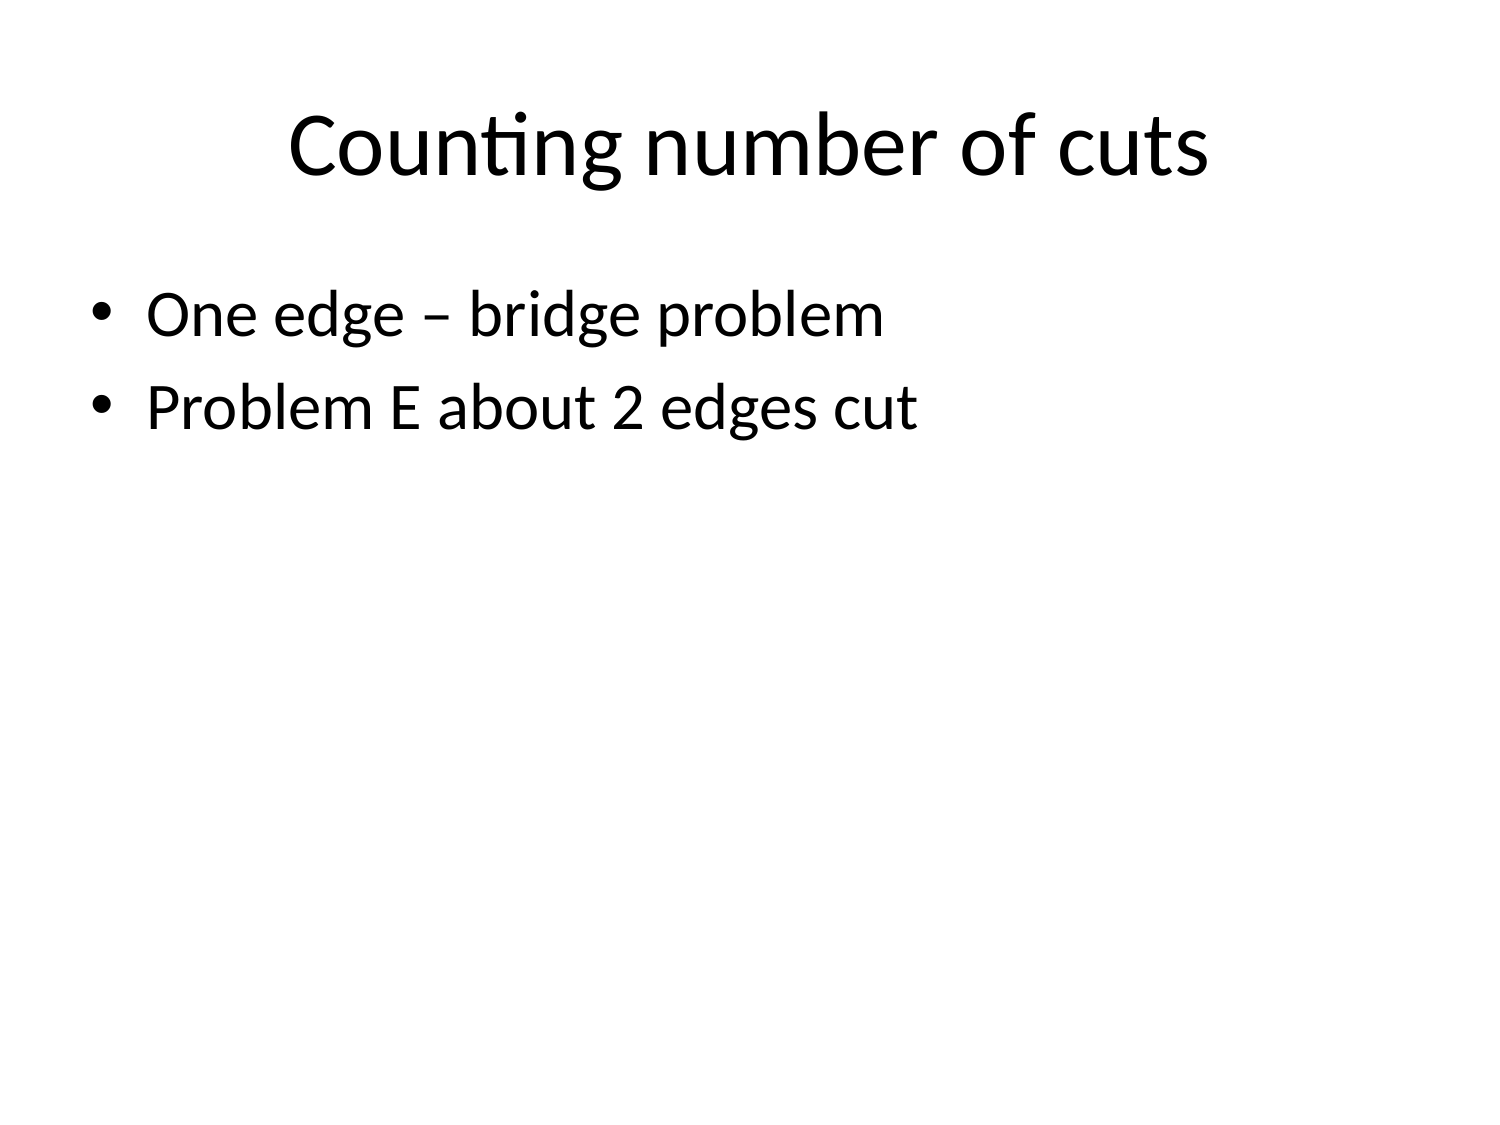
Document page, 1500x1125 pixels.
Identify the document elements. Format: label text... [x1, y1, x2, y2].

title Counting number of cuts [75, 45, 1425, 233]
list One edge – bridge problem Problem E about 2 edges cut [75, 262, 1425, 1005]
